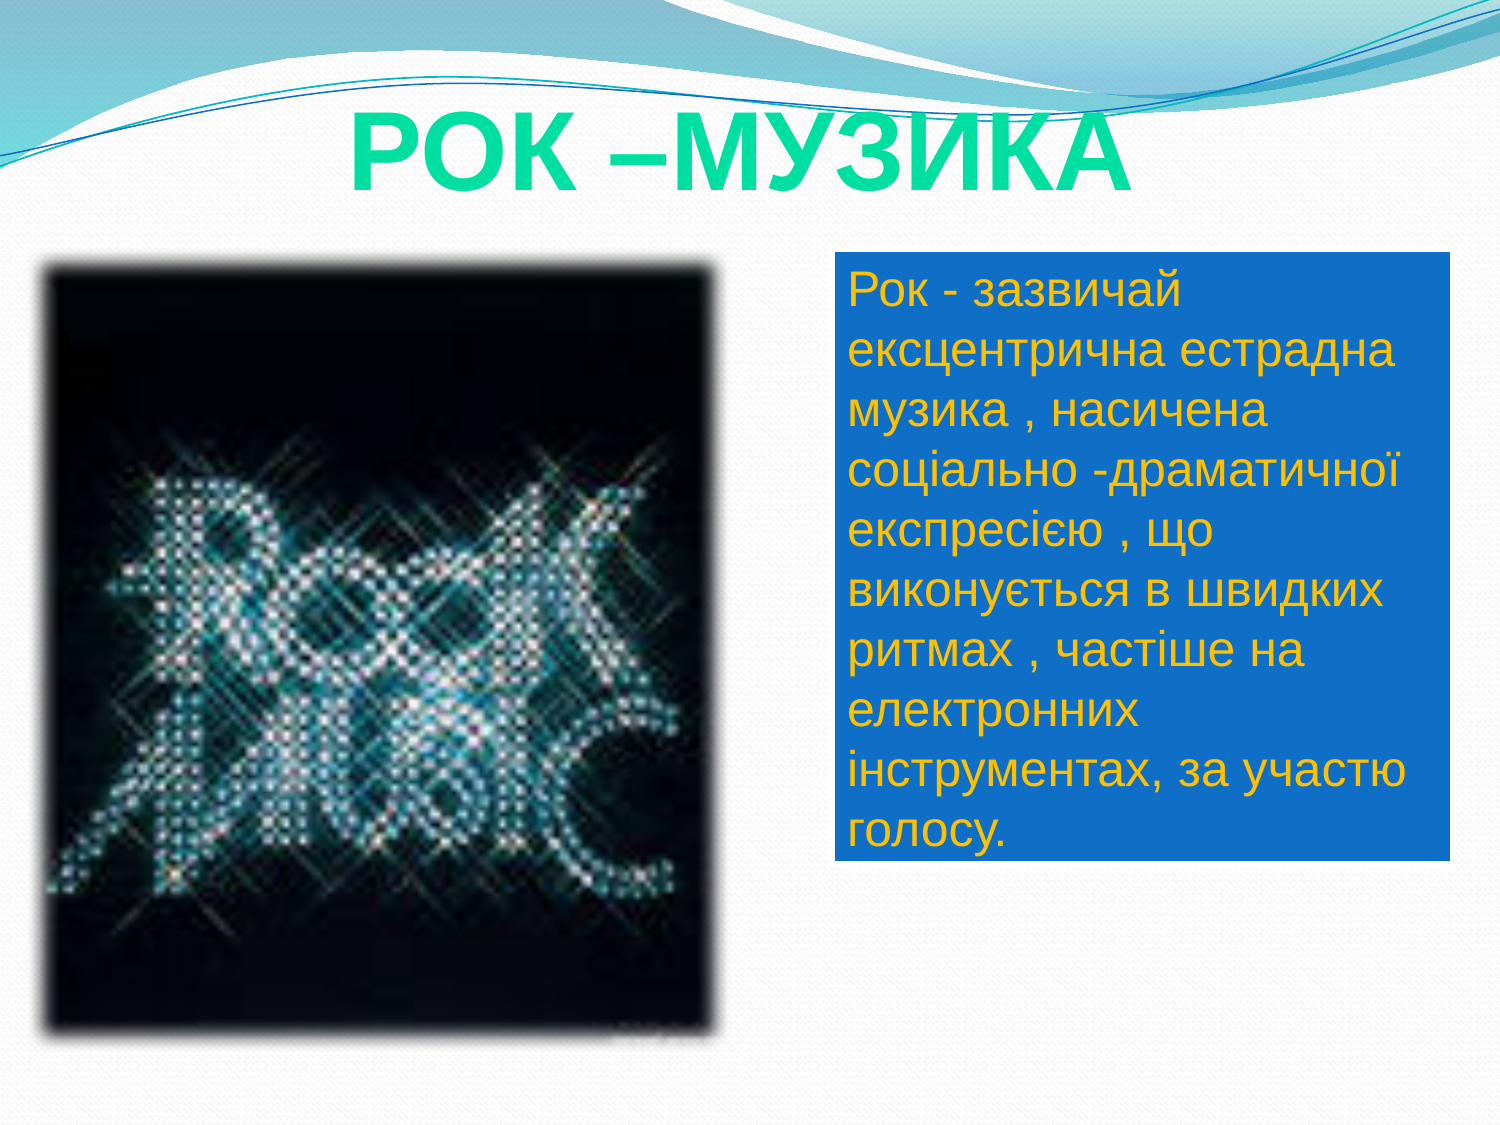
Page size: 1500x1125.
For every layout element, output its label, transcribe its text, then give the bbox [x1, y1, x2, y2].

picture [24, 245, 732, 1055]
text_box Рок - зазвичай ексцентрична естрадна музика , насичена соціально -драматичної експресією , що виконується в швидких ритмах , частіше на електронних інструментах, за участю голосу. [829, 246, 1456, 867]
text_box Рок –музика [332, 70, 1151, 221]
